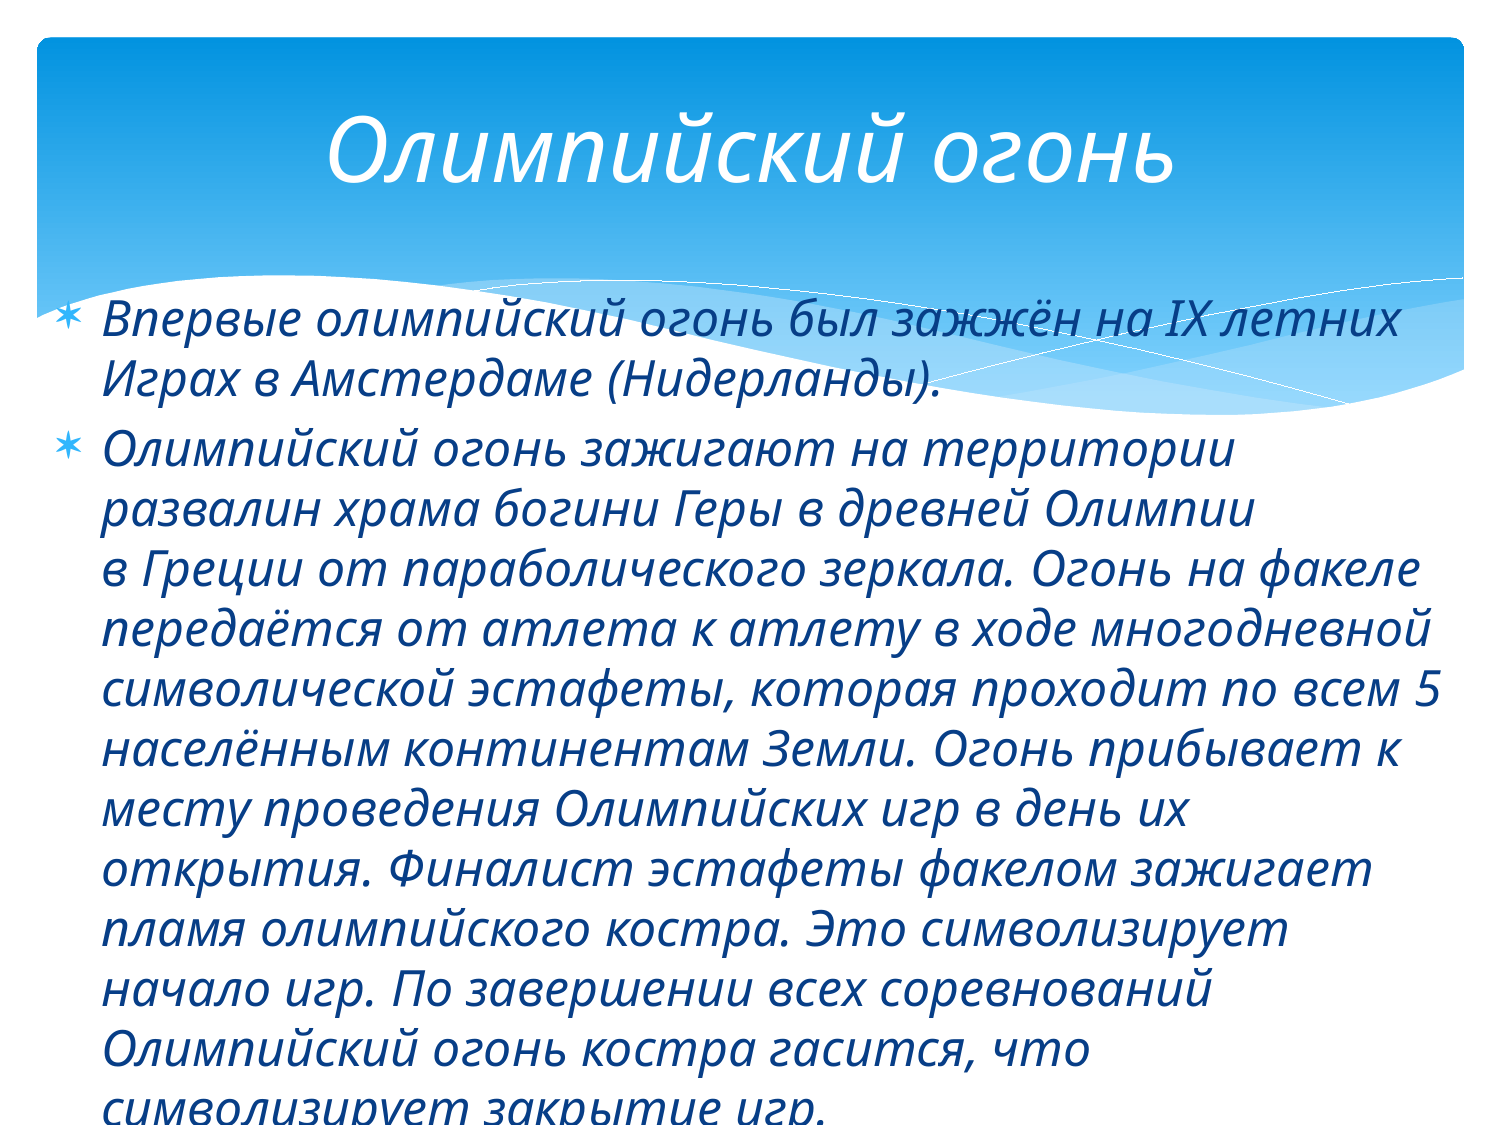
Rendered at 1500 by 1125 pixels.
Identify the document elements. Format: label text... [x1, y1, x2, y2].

title Олимпийский огонь [76, 42, 1427, 249]
list Впервые олимпийский огонь был зажжён на IX летних Играх в Амстердаме (Нидерланды). Олимпийский огонь зажигают на территории развалин храма богини Геры в древней Олимпии в Греции от параболического зеркала. Огонь на факеле передаётся от атлета к атлету в ходе многодневной символической эстафеты, которая проходит по всем 5 населённым континентам Земли. Огонь прибывает к месту проведения Олимпийских игр в день их открытия. Финалист эстафеты факелом зажигает пламя олимпийского костра. Это символизирует начало игр. По завершении всех соревнований Олимпийский огонь костра гасится, что символизирует закрытие игр. [41, 278, 1459, 1125]
